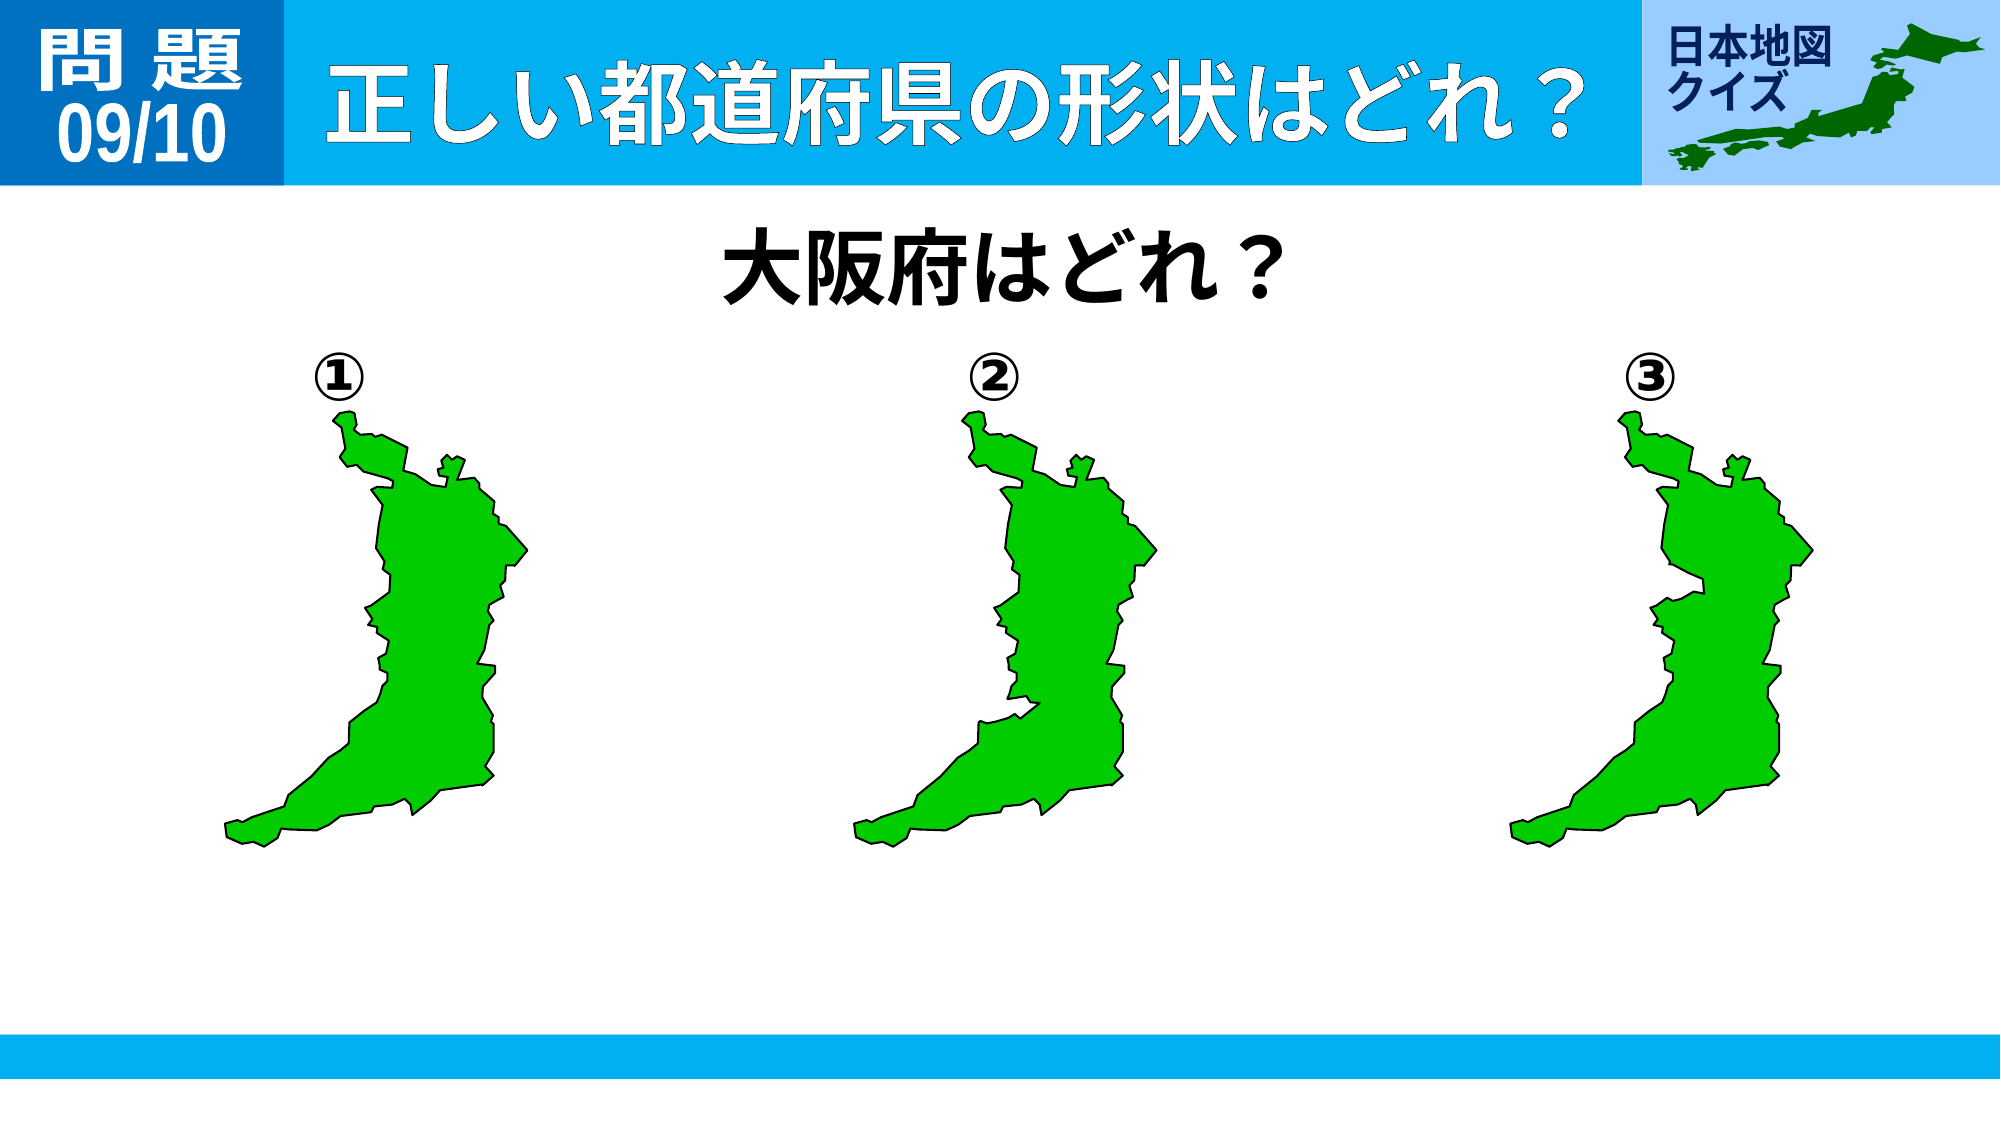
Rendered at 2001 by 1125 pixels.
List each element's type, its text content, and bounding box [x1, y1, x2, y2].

text_box [0, 1034, 2000, 1079]
text_box 大阪府はどれ？ [705, 207, 1318, 323]
text_box ③ [1607, 326, 1694, 421]
text_box [222, 421, 530, 849]
text_box ② [952, 326, 1039, 421]
text_box ① [296, 326, 384, 421]
text_box [852, 421, 1159, 849]
text_box [1508, 421, 1815, 849]
